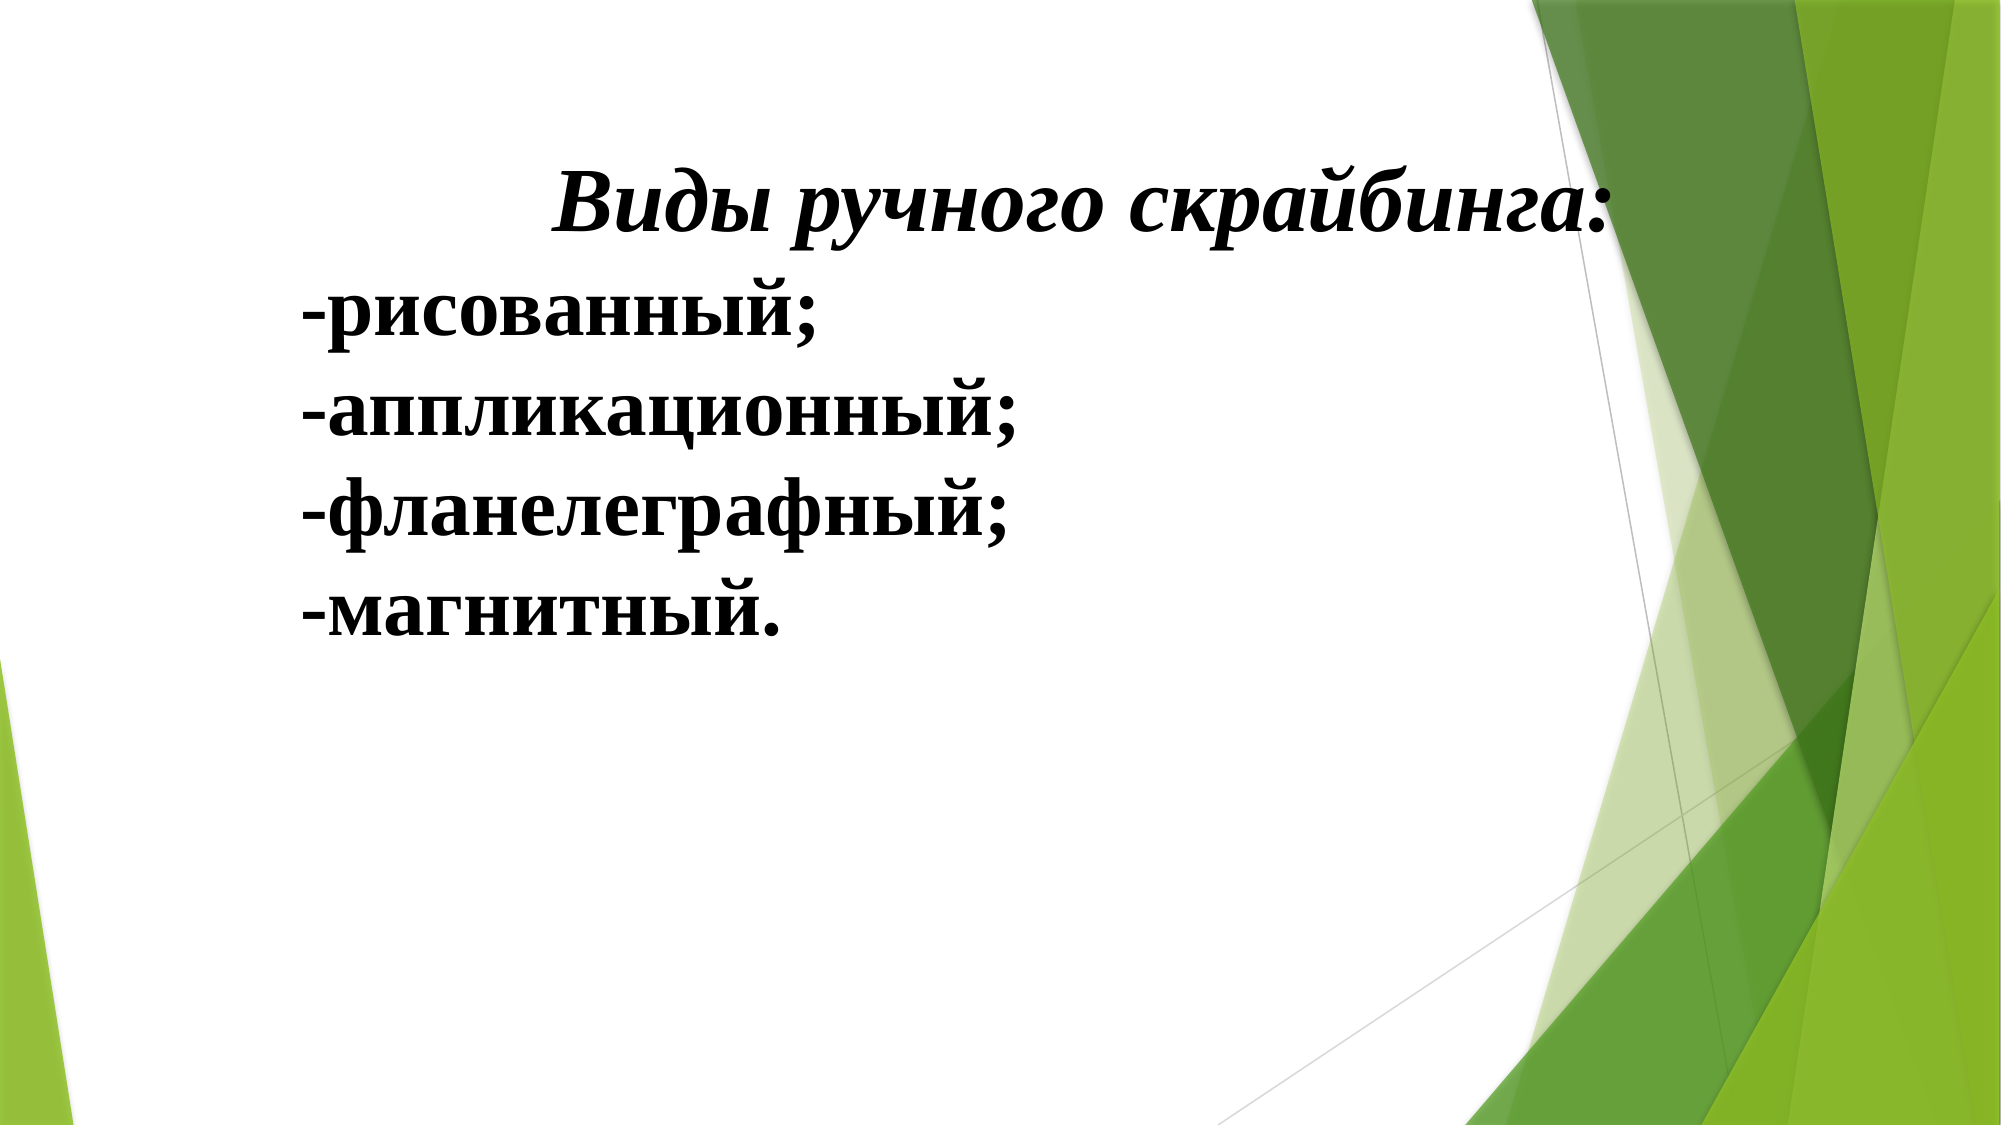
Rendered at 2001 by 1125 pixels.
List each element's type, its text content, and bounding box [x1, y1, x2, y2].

text_box -рисованный; -аппликационный; -фланелеграфный; -магнитный. [285, 244, 1715, 940]
text_box Виды ручного скрайбинга: [285, 116, 1886, 258]
